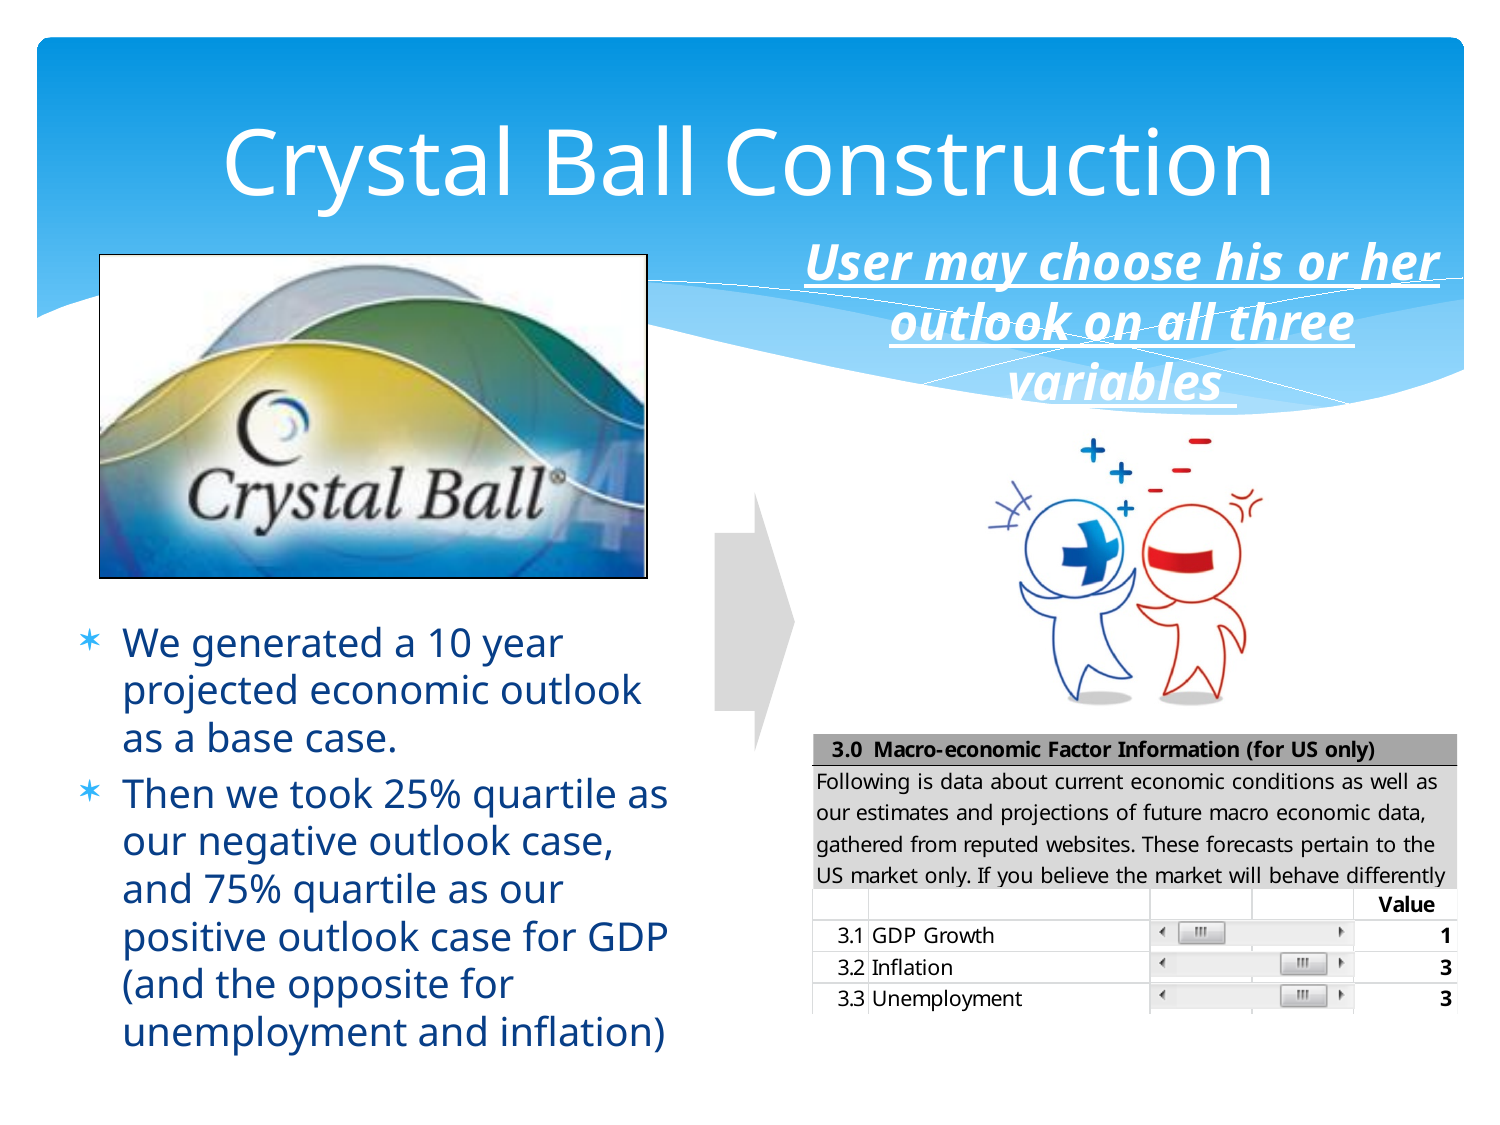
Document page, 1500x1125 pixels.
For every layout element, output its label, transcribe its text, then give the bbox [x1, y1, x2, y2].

text_box User may choose his or her outlook on all three variables [784, 254, 1460, 386]
picture [811, 733, 1459, 1016]
picture [962, 423, 1282, 725]
picture [100, 255, 647, 578]
list We generated a 10 year projected economic outlook as a base case. Then we took 25% quartile as our negative outlook case, and 75% quartile as our positive outlook case for GDP (and the opposite for unemployment and inflation) [64, 609, 691, 1071]
text_box [713, 490, 797, 753]
title Crystal Ball Construction [75, 55, 1425, 261]
